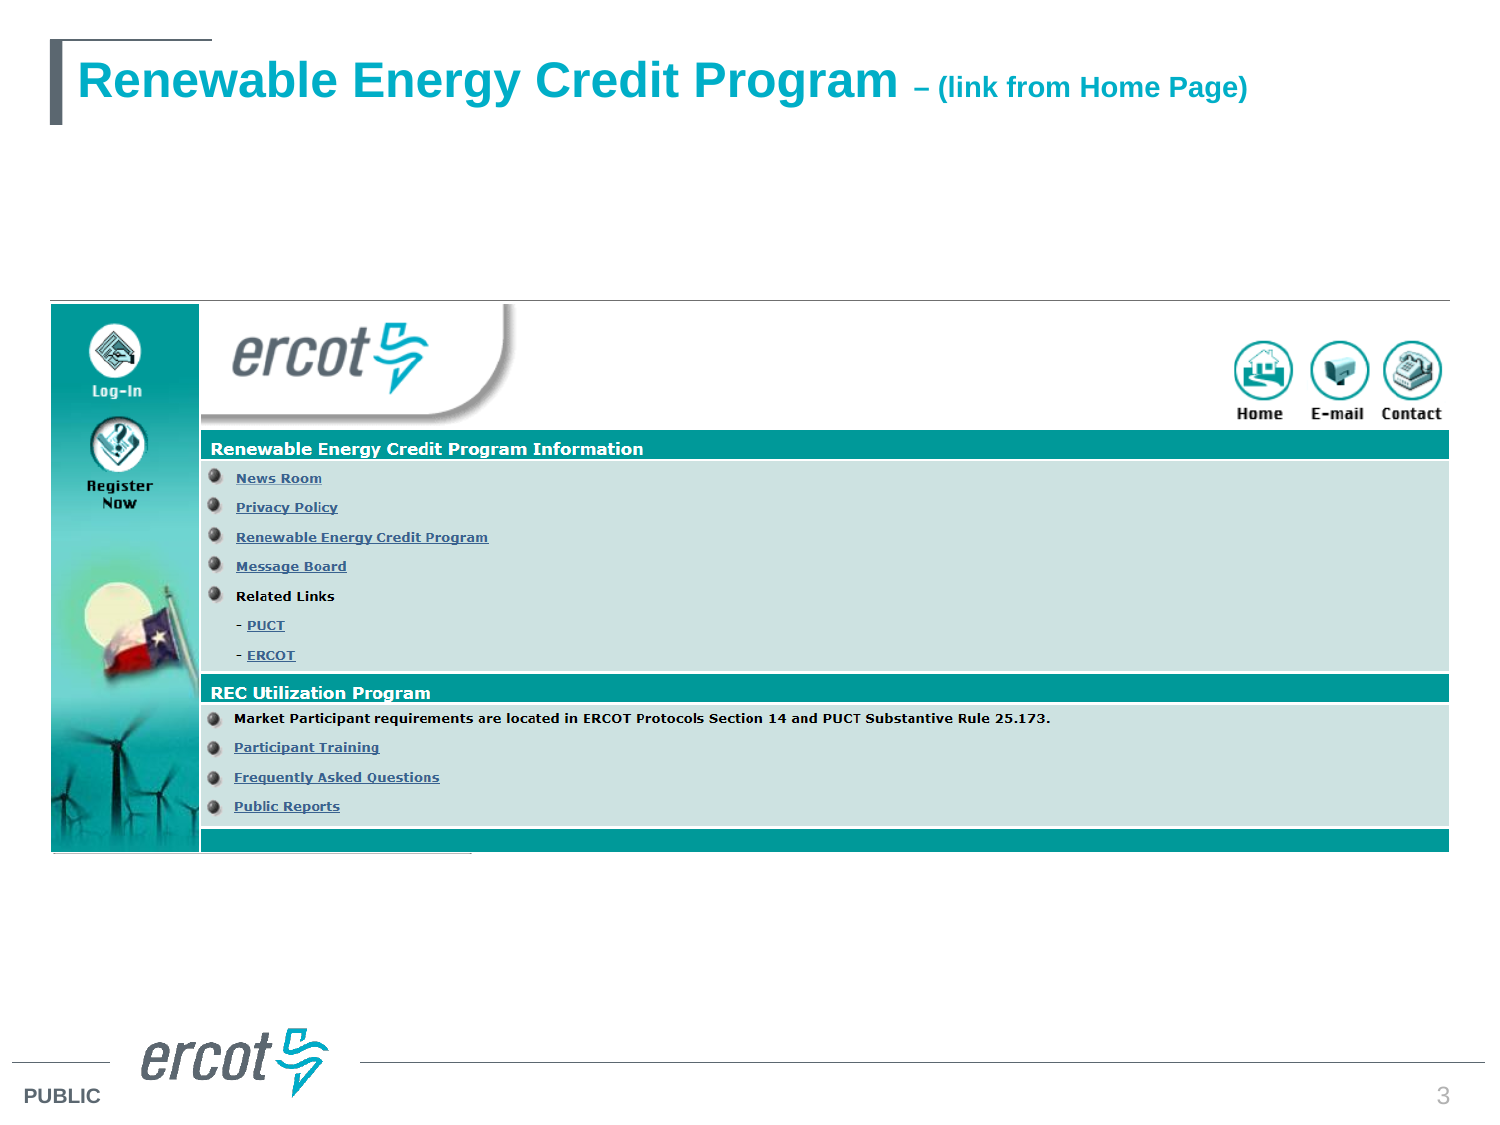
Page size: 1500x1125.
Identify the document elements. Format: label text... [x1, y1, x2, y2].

slide_number 3 [1400, 1076, 1488, 1113]
picture [137, 1024, 332, 1100]
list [49, 300, 1451, 854]
title Renewable Energy Credit Program – (link from Home Page) [62, 39, 1450, 125]
